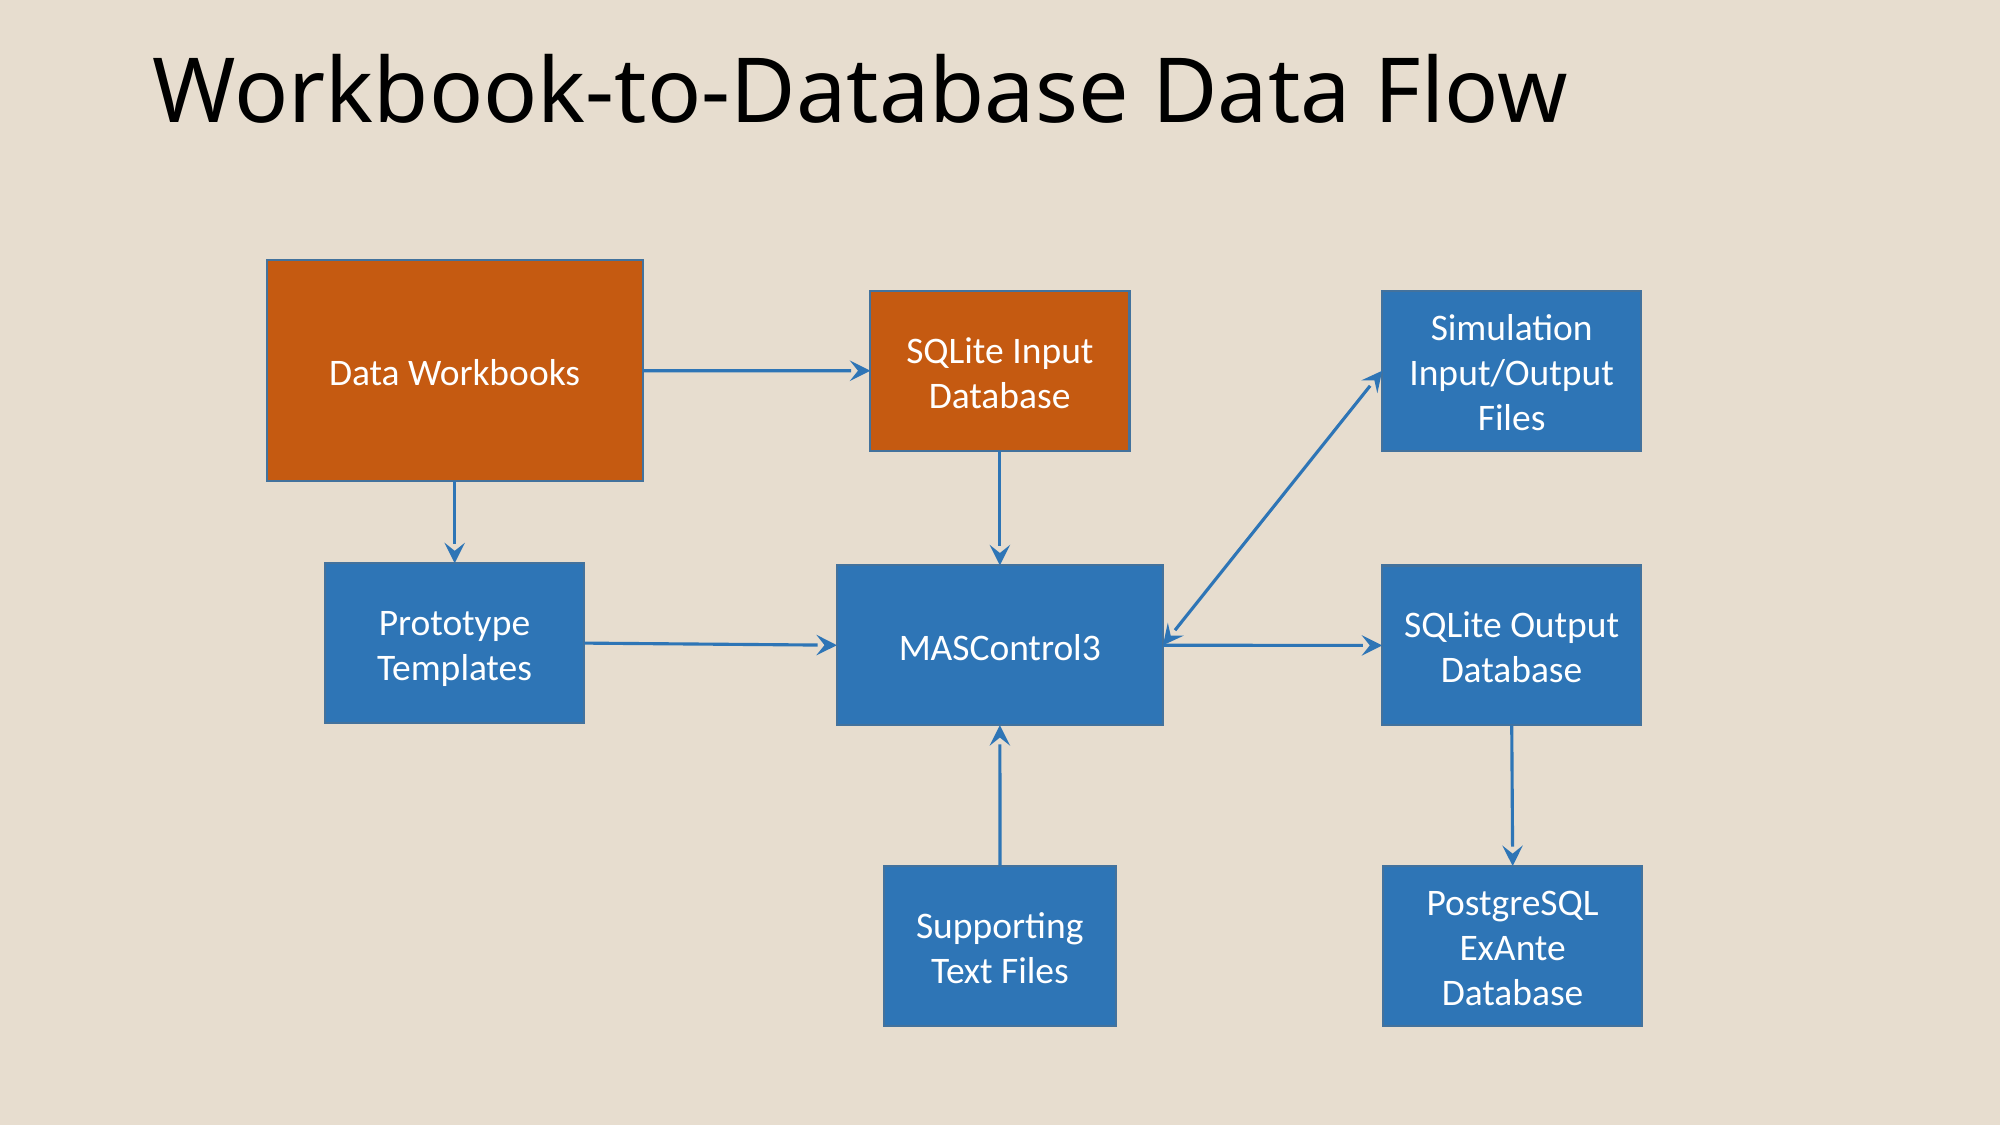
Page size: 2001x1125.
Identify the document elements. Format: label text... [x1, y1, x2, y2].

text_box PostgreSQL ExAnte Database [1382, 865, 1643, 1027]
text_box MASControl3 [836, 564, 1164, 726]
text_box Prototype Templates [324, 562, 585, 724]
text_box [1162, 370, 1383, 646]
title Workbook-to-Database Data Flow [137, 37, 1863, 150]
text_box SQLite Input Database [869, 290, 1131, 452]
text_box SQLite Output Database [1381, 564, 1642, 726]
text_box Data Workbooks [266, 259, 644, 482]
text_box Simulation Input/Output Files [1381, 290, 1642, 452]
text_box Supporting Text Files [883, 865, 1117, 1027]
